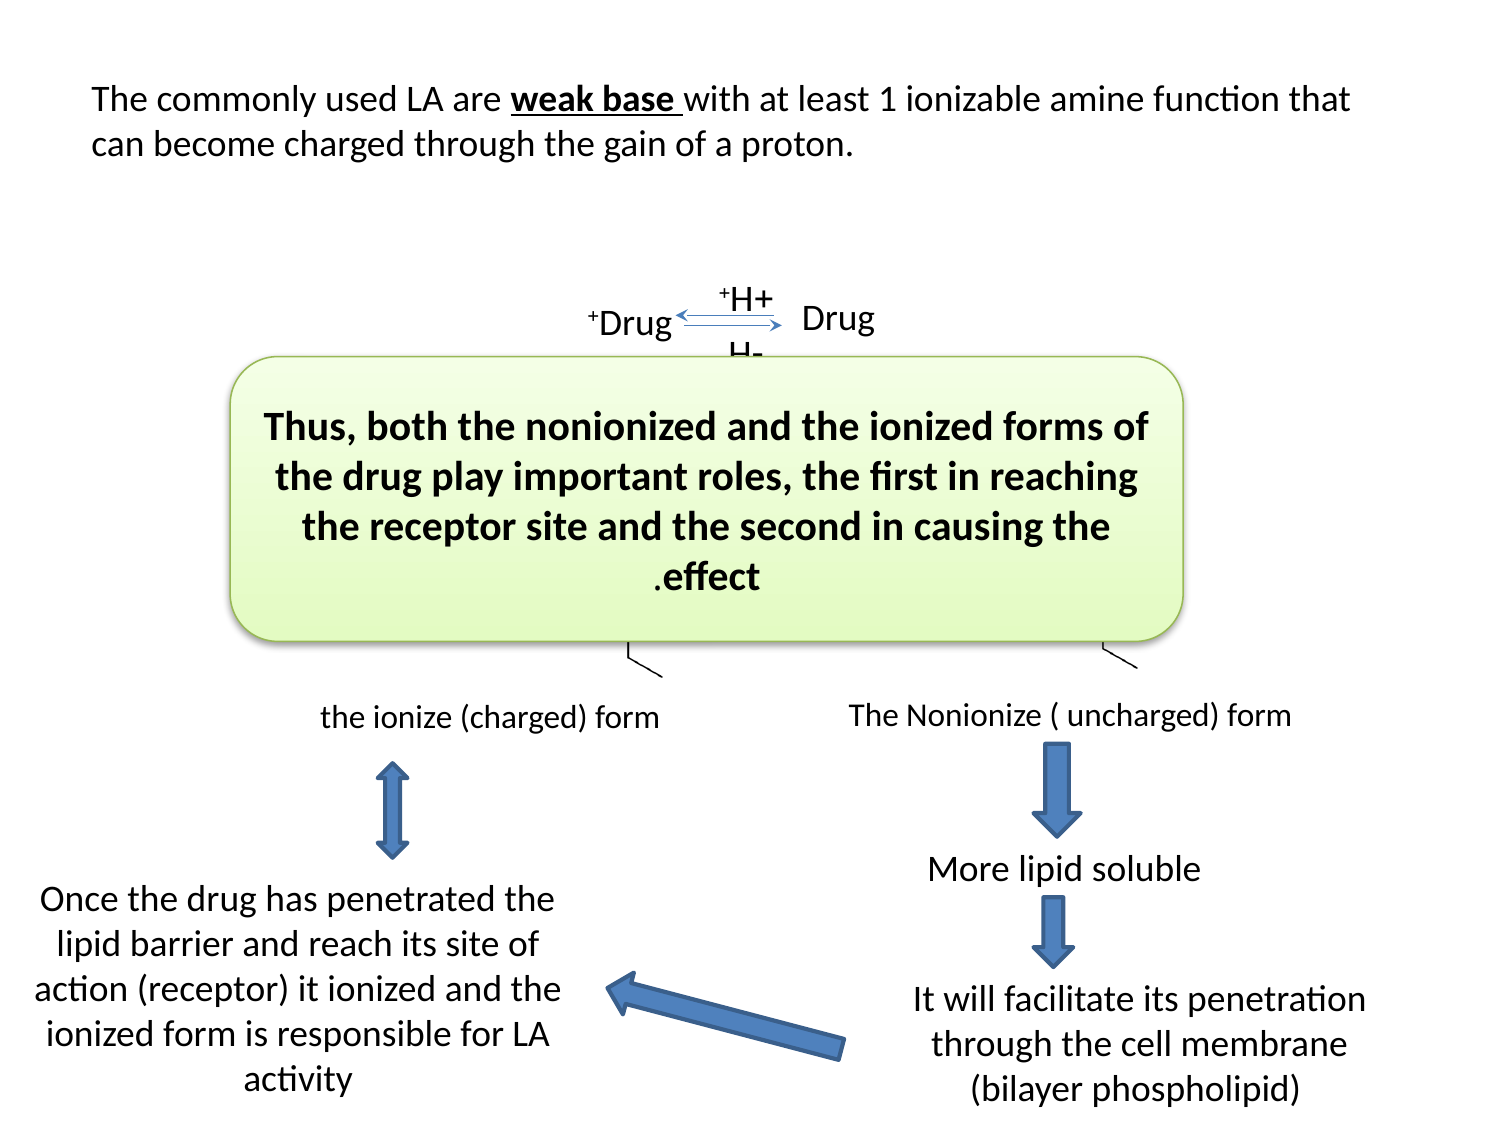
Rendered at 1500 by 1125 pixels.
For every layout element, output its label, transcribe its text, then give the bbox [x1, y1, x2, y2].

text_box The Nonionize ( uncharged) form [833, 685, 1394, 741]
text_box [1031, 895, 1076, 970]
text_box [558, 255, 904, 393]
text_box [377, 459, 1148, 688]
text_box [605, 970, 847, 1062]
text_box Thus, both the nonionized and the ionized forms of the drug play important roles, the first in reaching the receptor site and the second in causing the effect. [229, 355, 1184, 643]
text_box It will facilitate its penetration through the cell membrane (bilayer phospholipid) [868, 967, 1412, 1117]
text_box [1031, 741, 1083, 836]
text_box Once the drug has penetrated the lipid barrier and reach its site of action (receptor) it ionized and the ionized form is responsible for LA activity [4, 866, 592, 1125]
text_box More lipid soluble [912, 836, 1235, 897]
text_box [434, 453, 560, 534]
text_box [375, 761, 410, 860]
text_box The commonly used LA are weak base with at least 1 ionizable amine function that can become charged through the gain of a proton. [76, 66, 1388, 172]
text_box the ionize (charged) form [305, 688, 690, 743]
